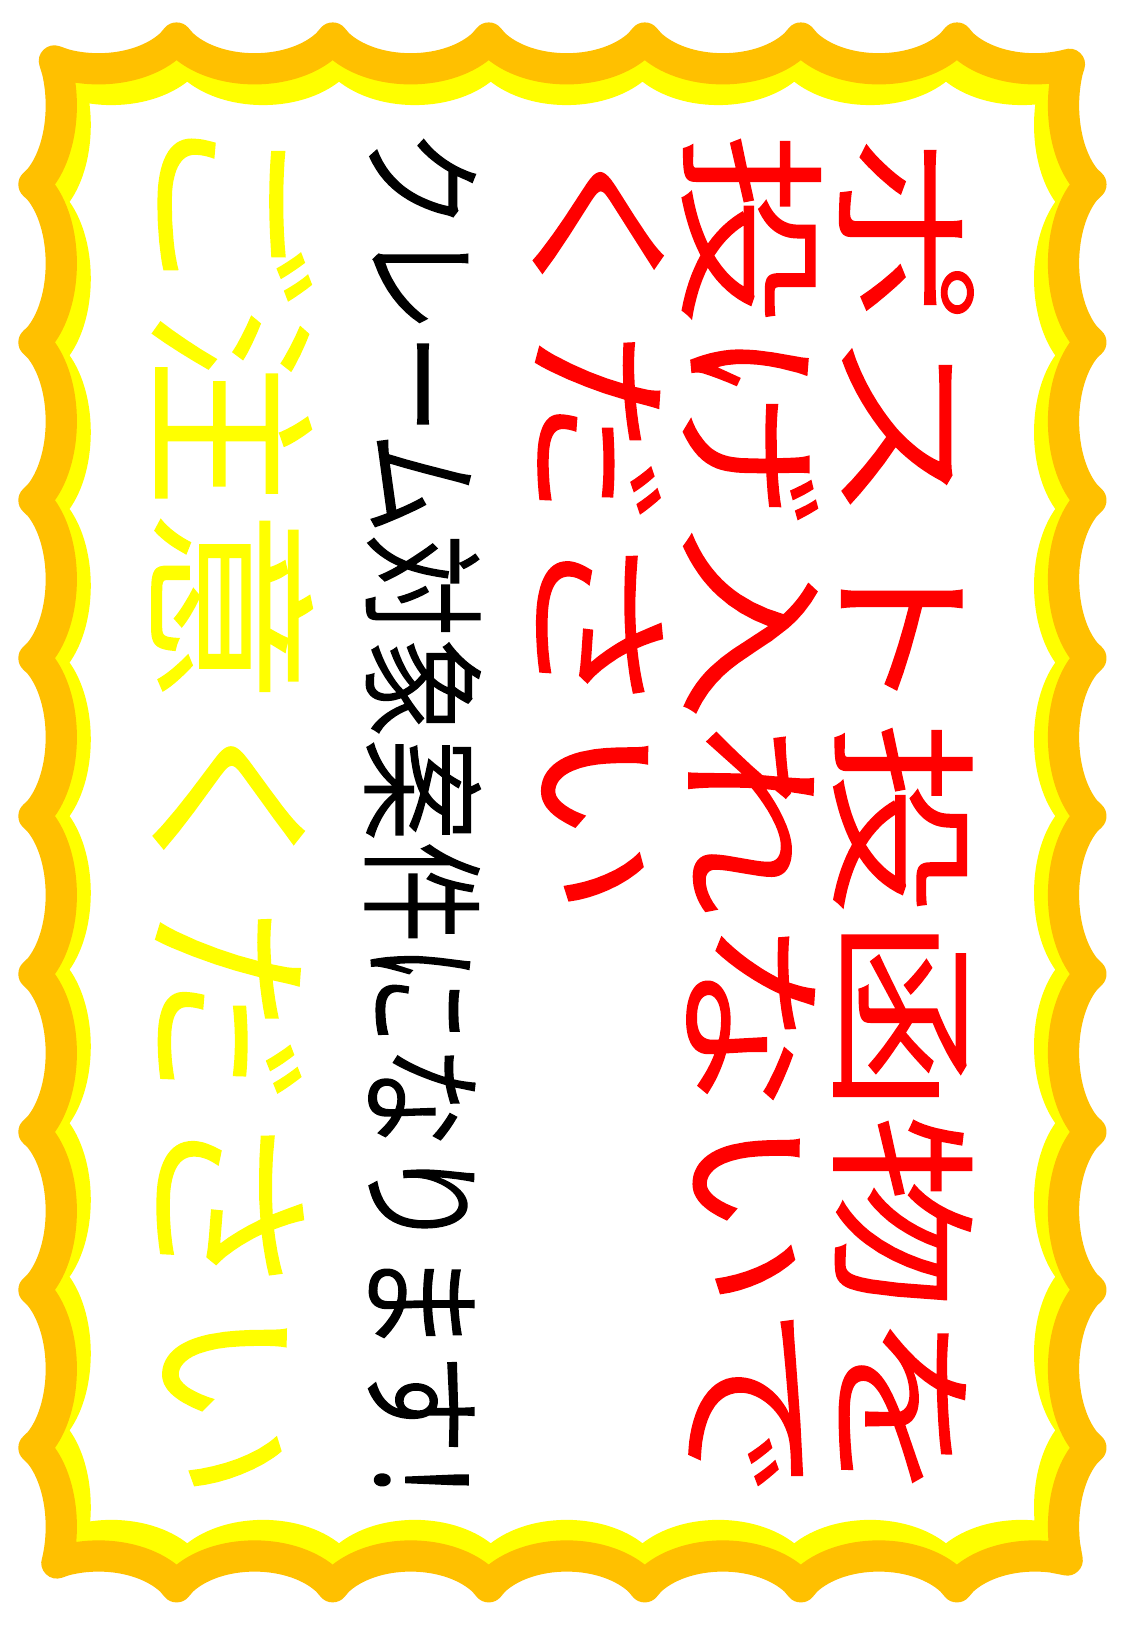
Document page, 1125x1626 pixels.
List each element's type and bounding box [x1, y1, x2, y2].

text_box [31, 35, 1094, 1589]
text_box [150, 138, 975, 1487]
